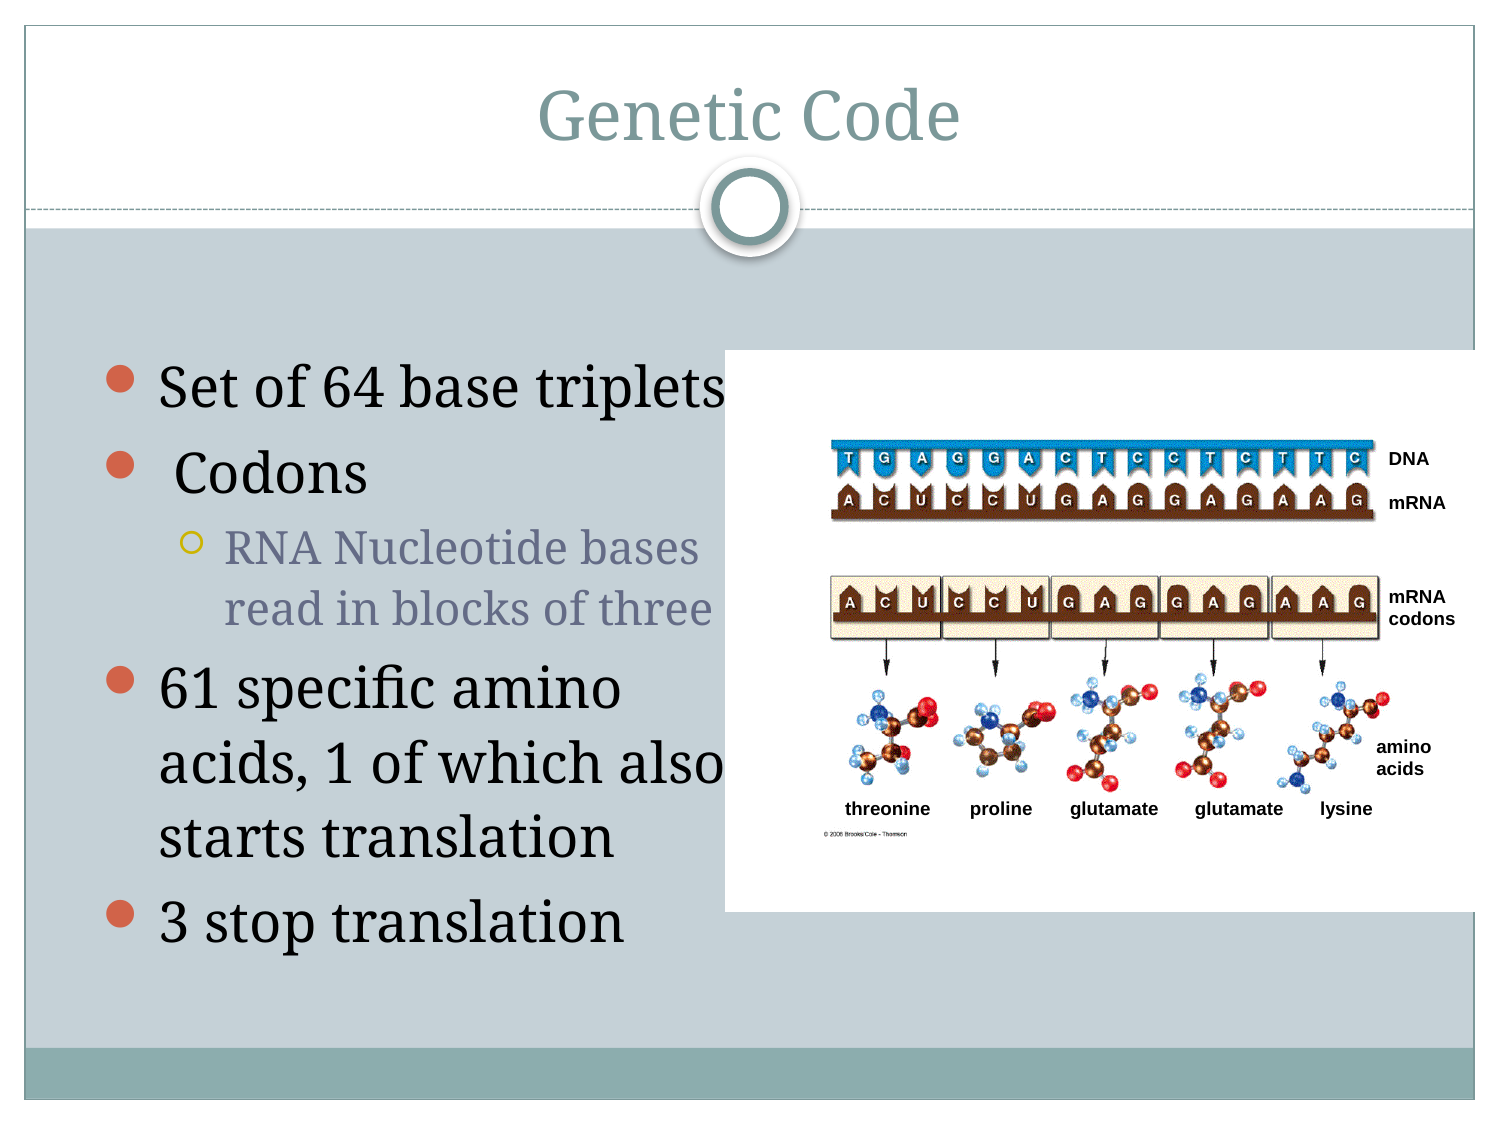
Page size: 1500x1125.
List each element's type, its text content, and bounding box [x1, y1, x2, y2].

list Set of 64 base triplets Codons RNA Nucleotide bases read in blocks of three 61 specific amino acids, 1 of which also starts translation 3 stop translation [87, 337, 788, 1125]
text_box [724, 349, 1476, 913]
title Genetic Code [49, 37, 1450, 162]
